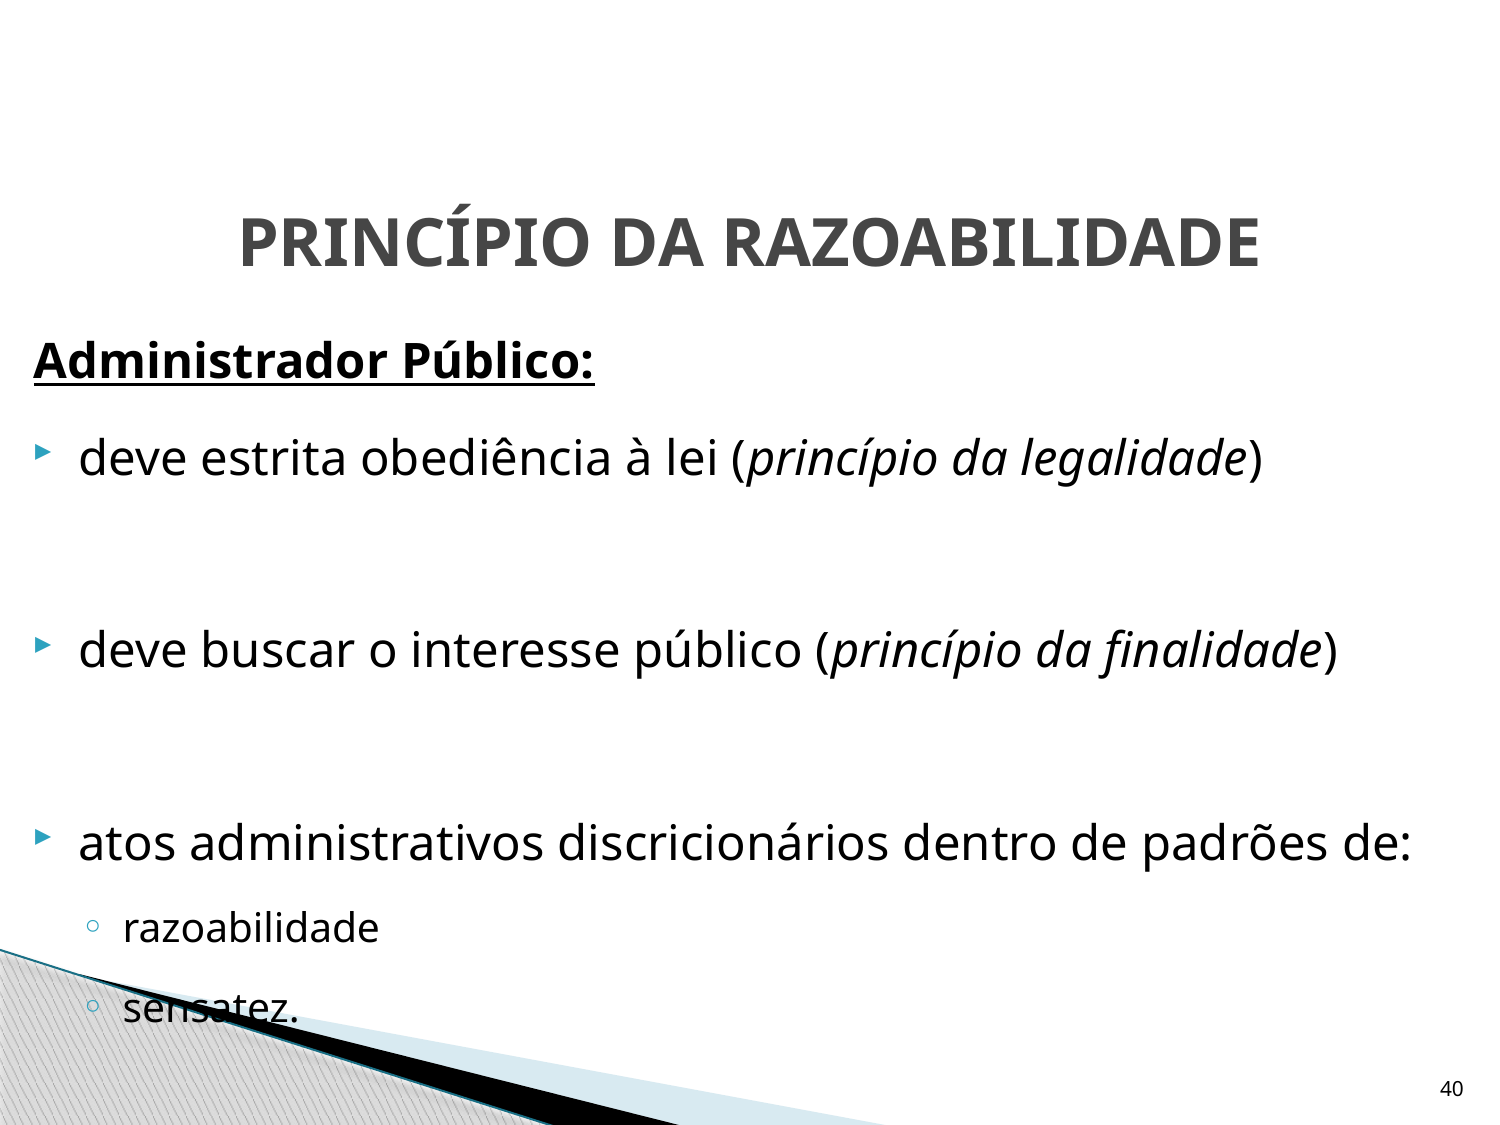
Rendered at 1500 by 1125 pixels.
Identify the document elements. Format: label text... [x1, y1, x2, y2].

title PRINCÍPIO DA RAZOABILIDADE [0, 175, 1500, 292]
list Administrador Público: deve estrita obediência à lei (princípio da legalidade) deve buscar o interesse público (princípio da finalidade) atos administrativos discricionários dentro de padrões de: razoabilidade sensatez. [0, 292, 1500, 1043]
slide_number 40 [1418, 1051, 1479, 1112]
